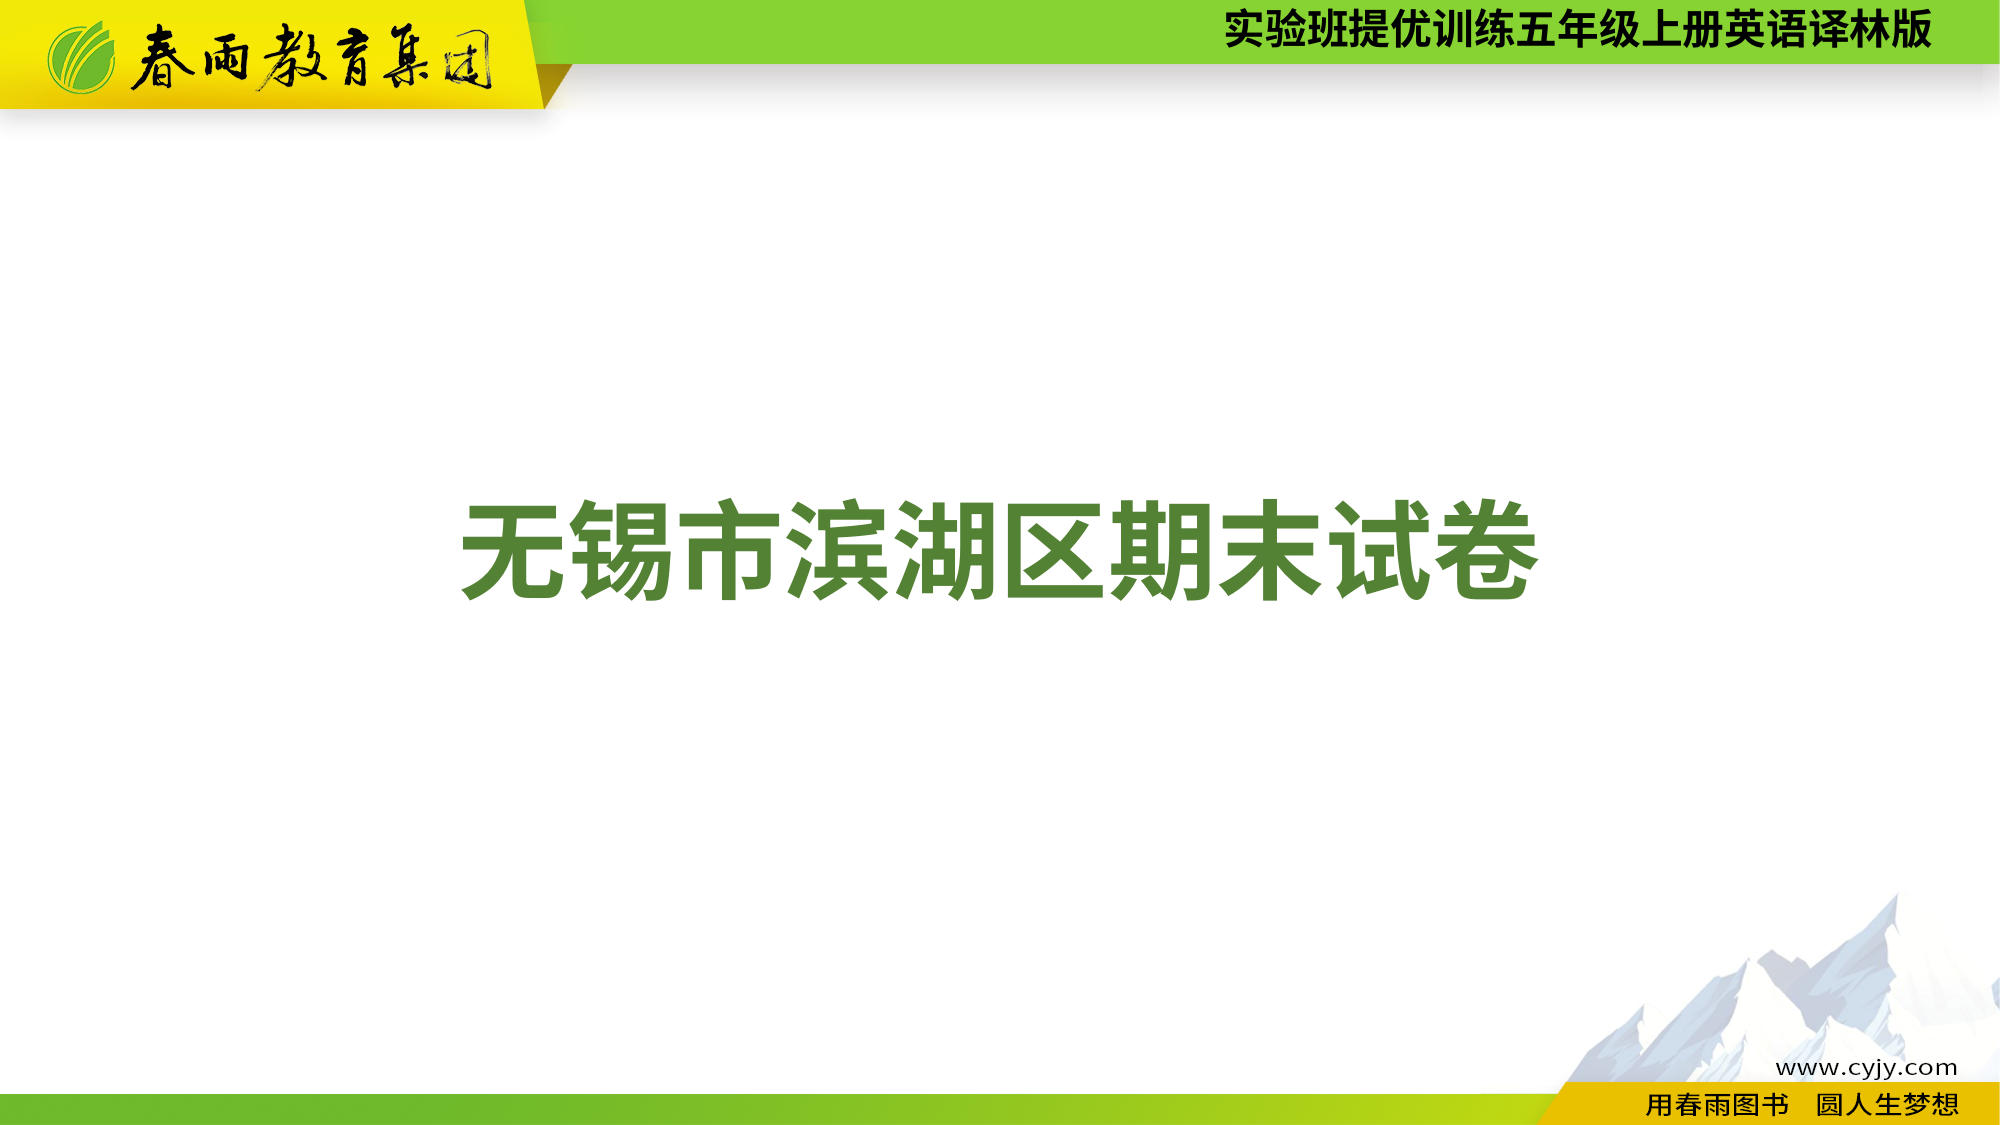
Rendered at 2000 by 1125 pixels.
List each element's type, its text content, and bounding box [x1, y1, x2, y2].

picture [0, 621, 2000, 1125]
picture [0, 0, 2000, 410]
text_box 无锡市滨湖区期末试卷 [0, 410, 2000, 621]
